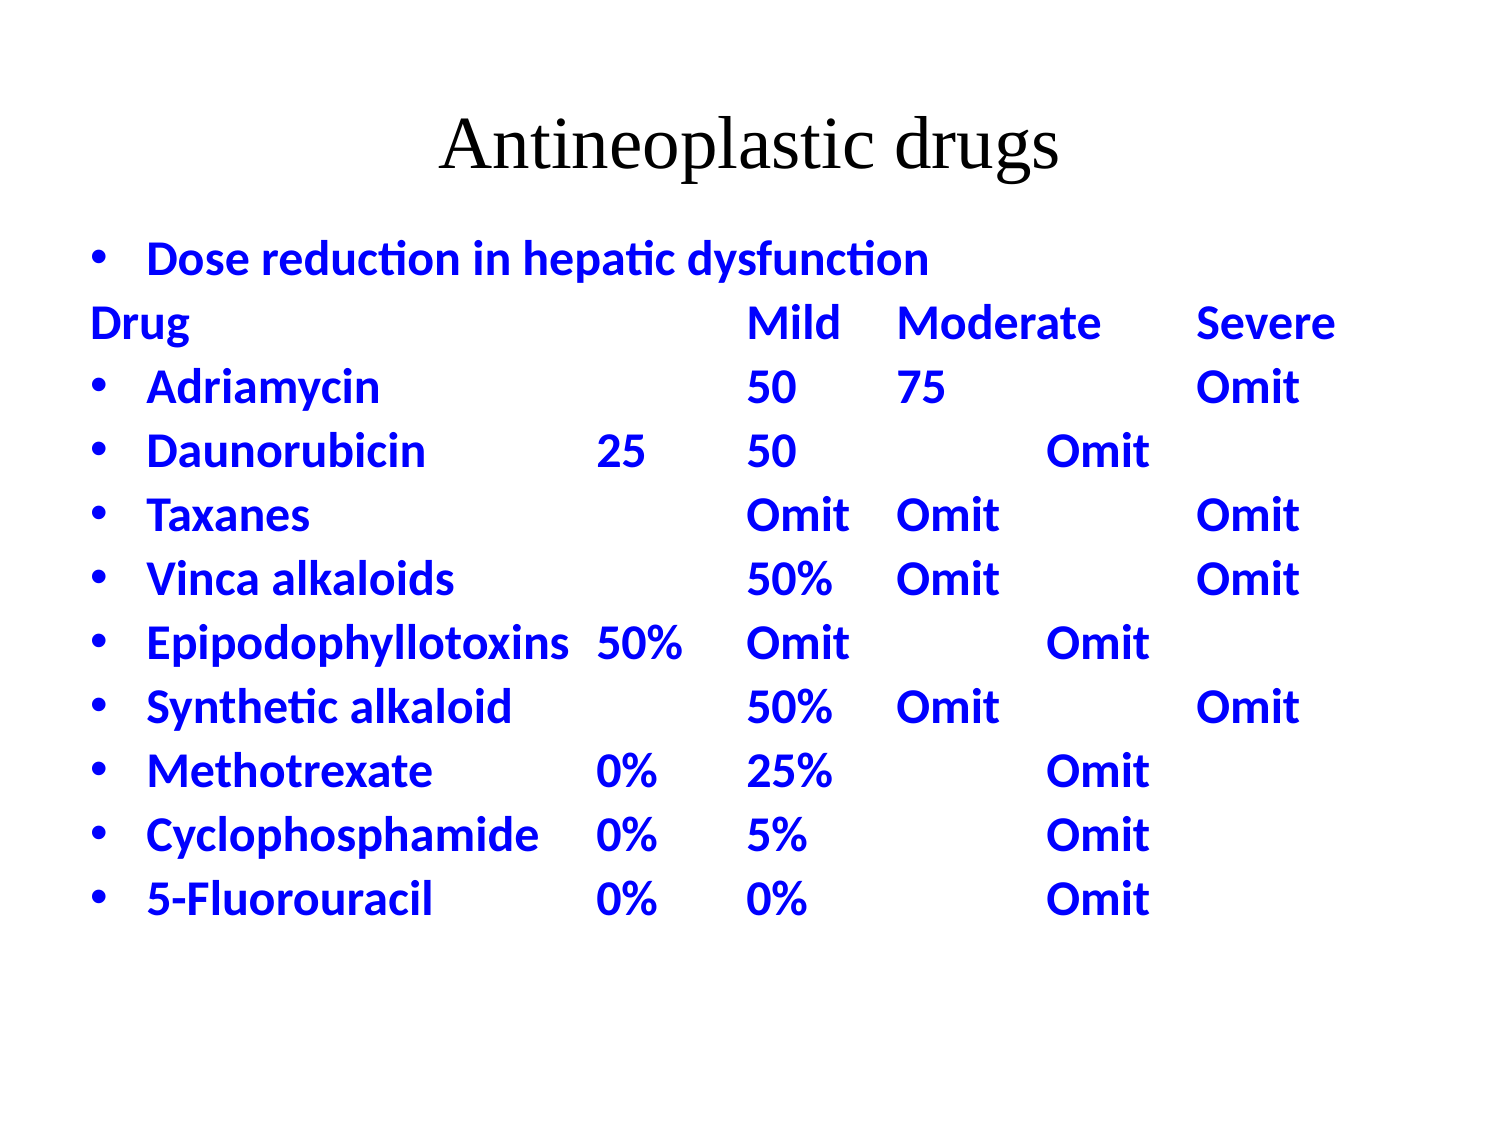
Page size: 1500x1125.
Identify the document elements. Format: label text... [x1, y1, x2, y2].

title Antineoplastic drugs [75, 45, 1425, 233]
list Dose reduction in hepatic dysfunction Drug Mild Moderate Severe Adriamycin 50 75 Omit Daunorubicin 25 50 Omit Taxanes Omit Omit Omit Vinca alkaloids 50% Omit Omit Epipodophyllotoxins 50% Omit Omit Synthetic alkaloid 50% Omit Omit Methotrexate 0% 25% Omit Cyclophosphamide 0% 5% Omit 5-Fluorouracil 0% 0% Omit [75, 233, 1425, 1005]
